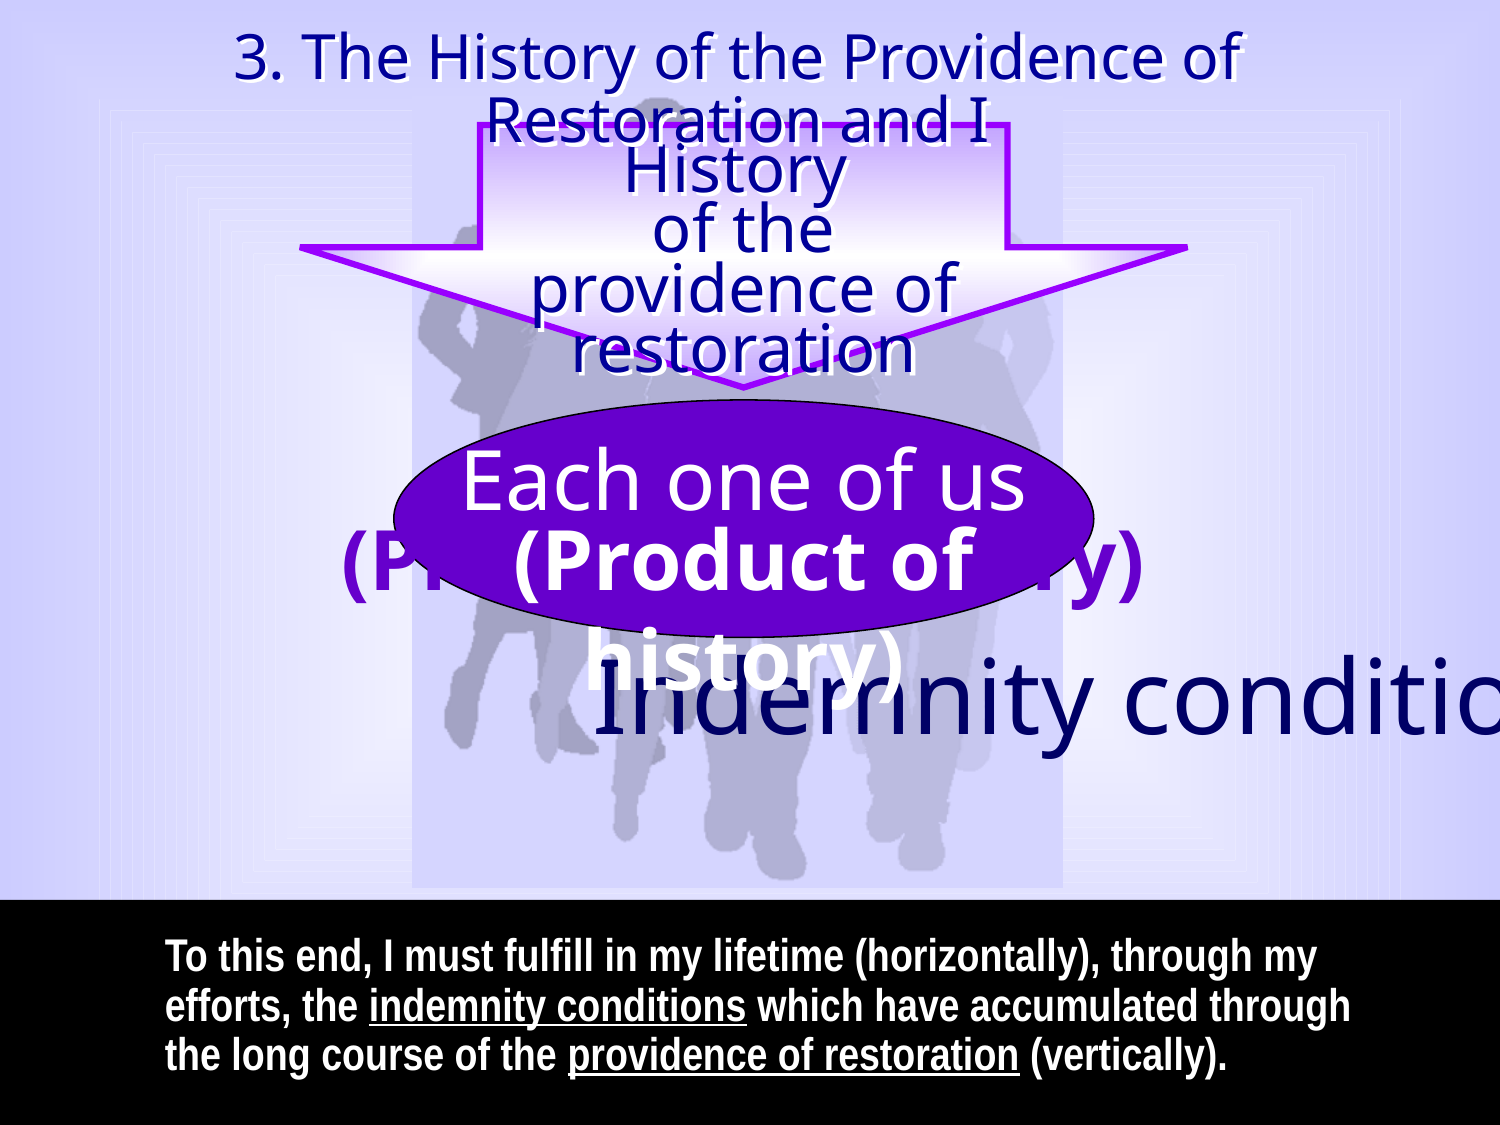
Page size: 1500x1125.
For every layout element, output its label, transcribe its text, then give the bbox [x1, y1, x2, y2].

text_box Each one of us (Product of history) [393, 486, 407, 551]
text_box 3. The History of the Providence of Restoration and I [62, 21, 1413, 164]
text_box [1066, 247, 1188, 286]
picture [412, 96, 1063, 888]
text_box Each one of us (Product of history) [1066, 472, 1094, 566]
text_box To this end, I must fulfill in my lifetime (horizontally), through my efforts, the indemnity conditions which have accumulated through the long course of the providence of restoration (vertically). [150, 924, 1375, 1088]
text_box Indemnity conditions [1066, 634, 1450, 750]
text_box [299, 247, 407, 282]
text_box [0, 899, 1500, 1125]
